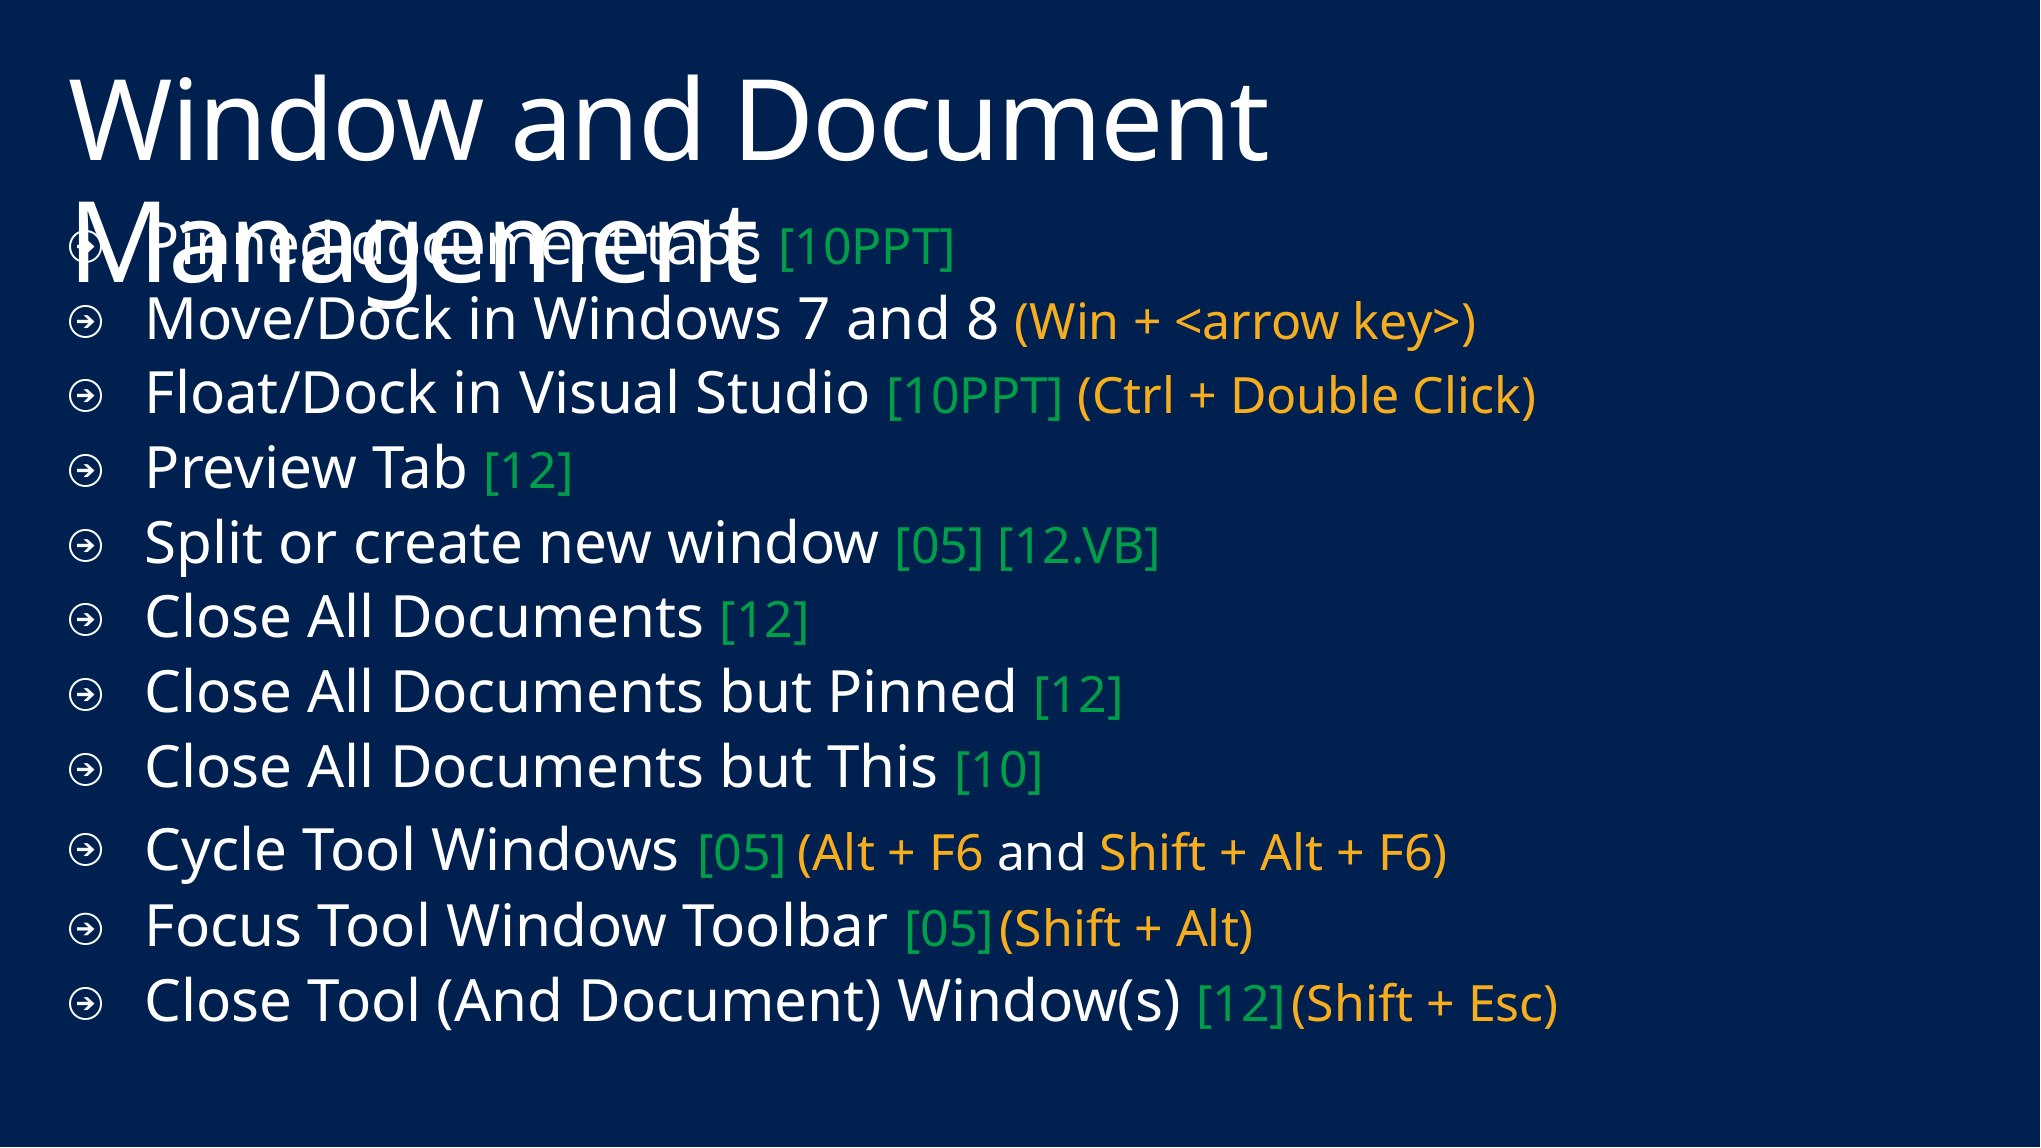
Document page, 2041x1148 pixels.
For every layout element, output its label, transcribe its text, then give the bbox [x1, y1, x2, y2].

title Window and Document Management [45, 48, 1996, 199]
picture [69, 370, 110, 412]
picture [69, 445, 110, 487]
picture [69, 520, 110, 562]
picture [69, 978, 110, 1020]
picture [69, 221, 110, 263]
picture [69, 904, 110, 945]
picture [69, 824, 110, 866]
picture [69, 296, 110, 338]
picture [69, 594, 110, 636]
picture [69, 744, 110, 786]
list Pinned document tabs [10PPT] Move/Dock in Windows 7 and 8 (Win + <arrow key>) Float/Dock in Visual Studio [10PPT] (Ctrl + Double Click) Preview Tab [12] Split or create new window [05] [12.VB] Close All Documents [12] Close All Documents but Pinned [12] Close All Documents but This [10] Cycle Tool Windows [05] (Alt + F6 and Shift + Alt + F6) Focus Tool Window Toolbar [05] (Shift + Alt) Close Tool (And Document) Window(s) [12] (Shift + Esc) [45, 199, 1996, 1104]
picture [69, 669, 110, 711]
